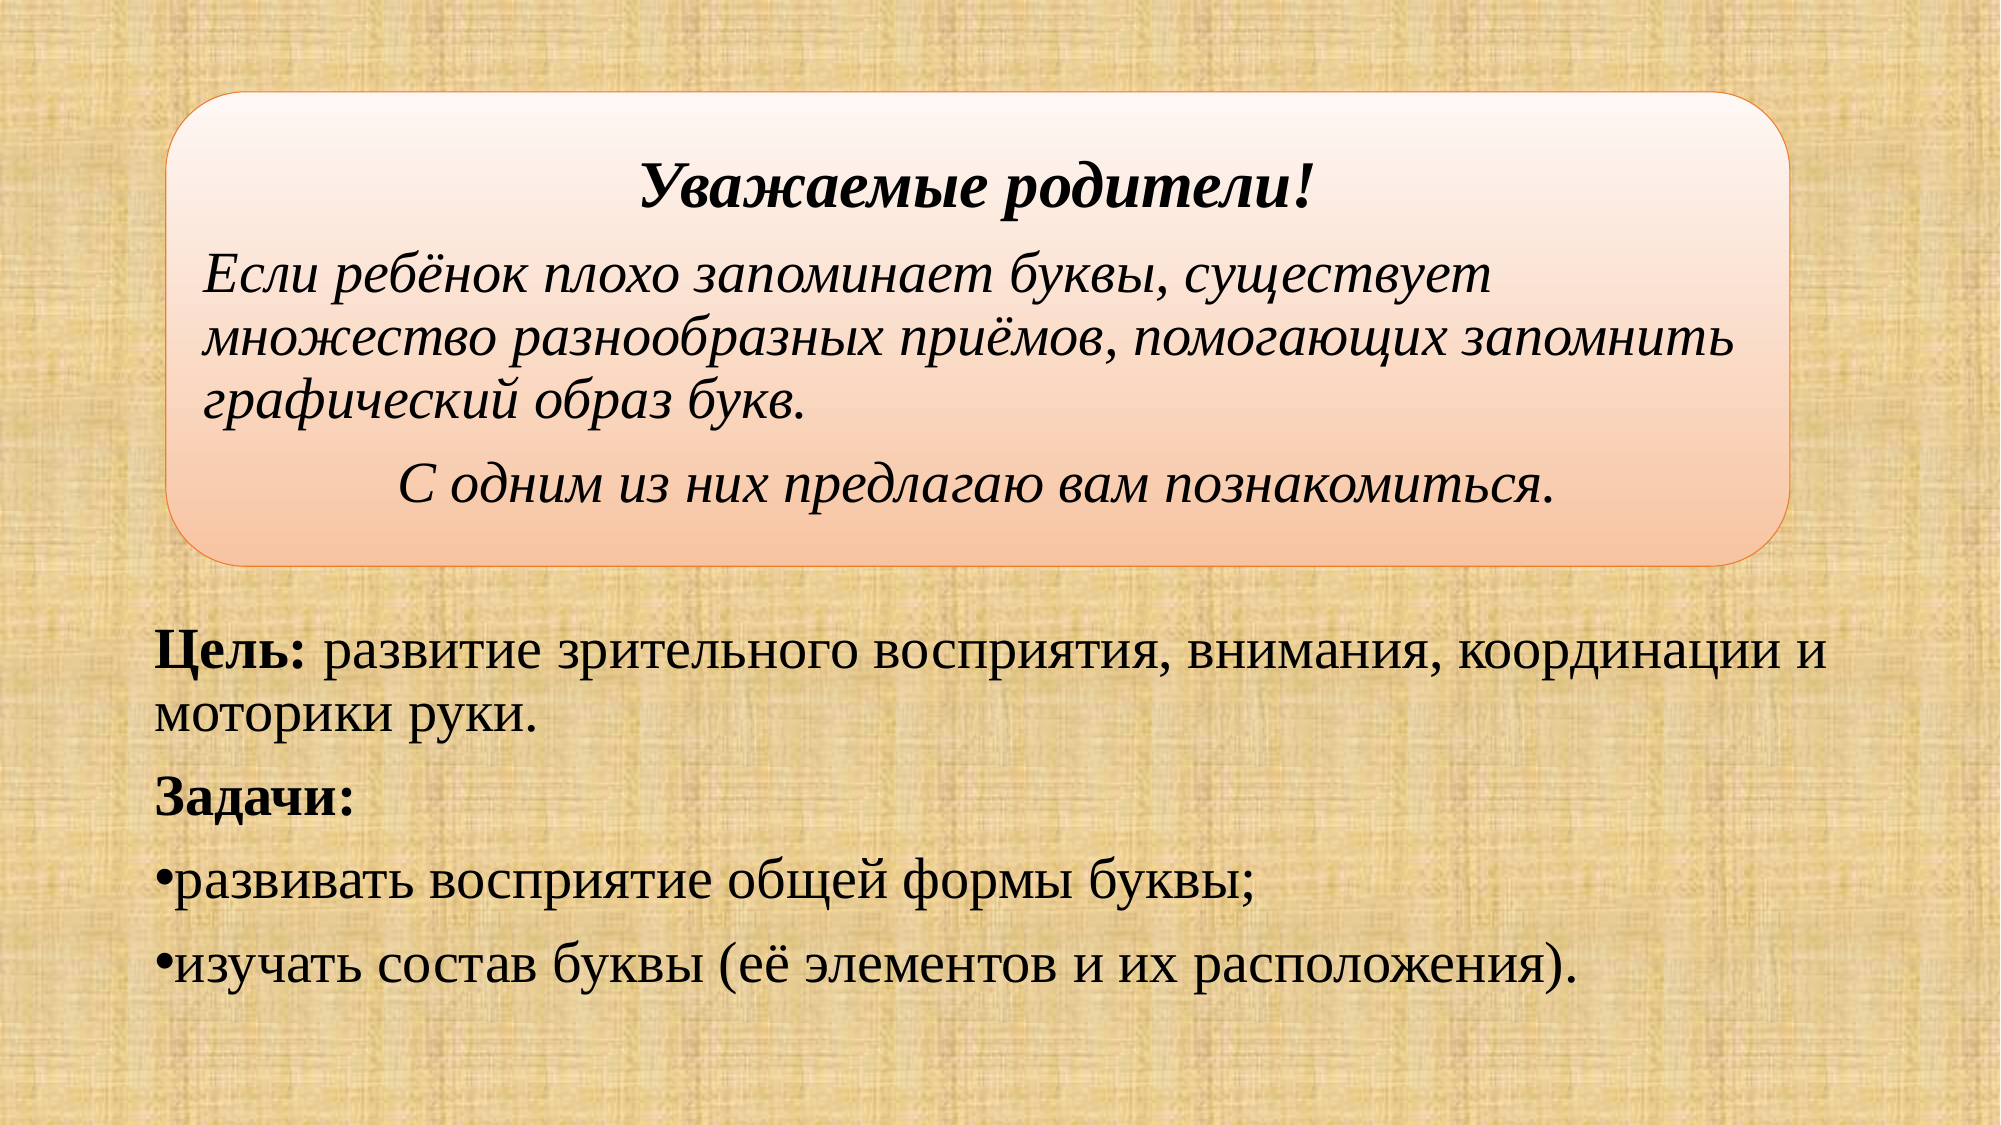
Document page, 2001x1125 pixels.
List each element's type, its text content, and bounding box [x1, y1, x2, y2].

picture [0, 0, 2001, 1125]
subtitle Цель: развитие зрительного восприятия, внимания, координации и моторики руки. Задачи: развивать восприятие общей формы буквы; изучать состав буквы (её элементов и их расположения). [139, 610, 1858, 1025]
text_box Уважаемые родители! Если ребёнок плохо запоминает буквы, существует множество разнообразных приёмов, помогающих запомнить графический образ букв. С одним из них предлагаю вам познакомиться. [165, 91, 1791, 567]
